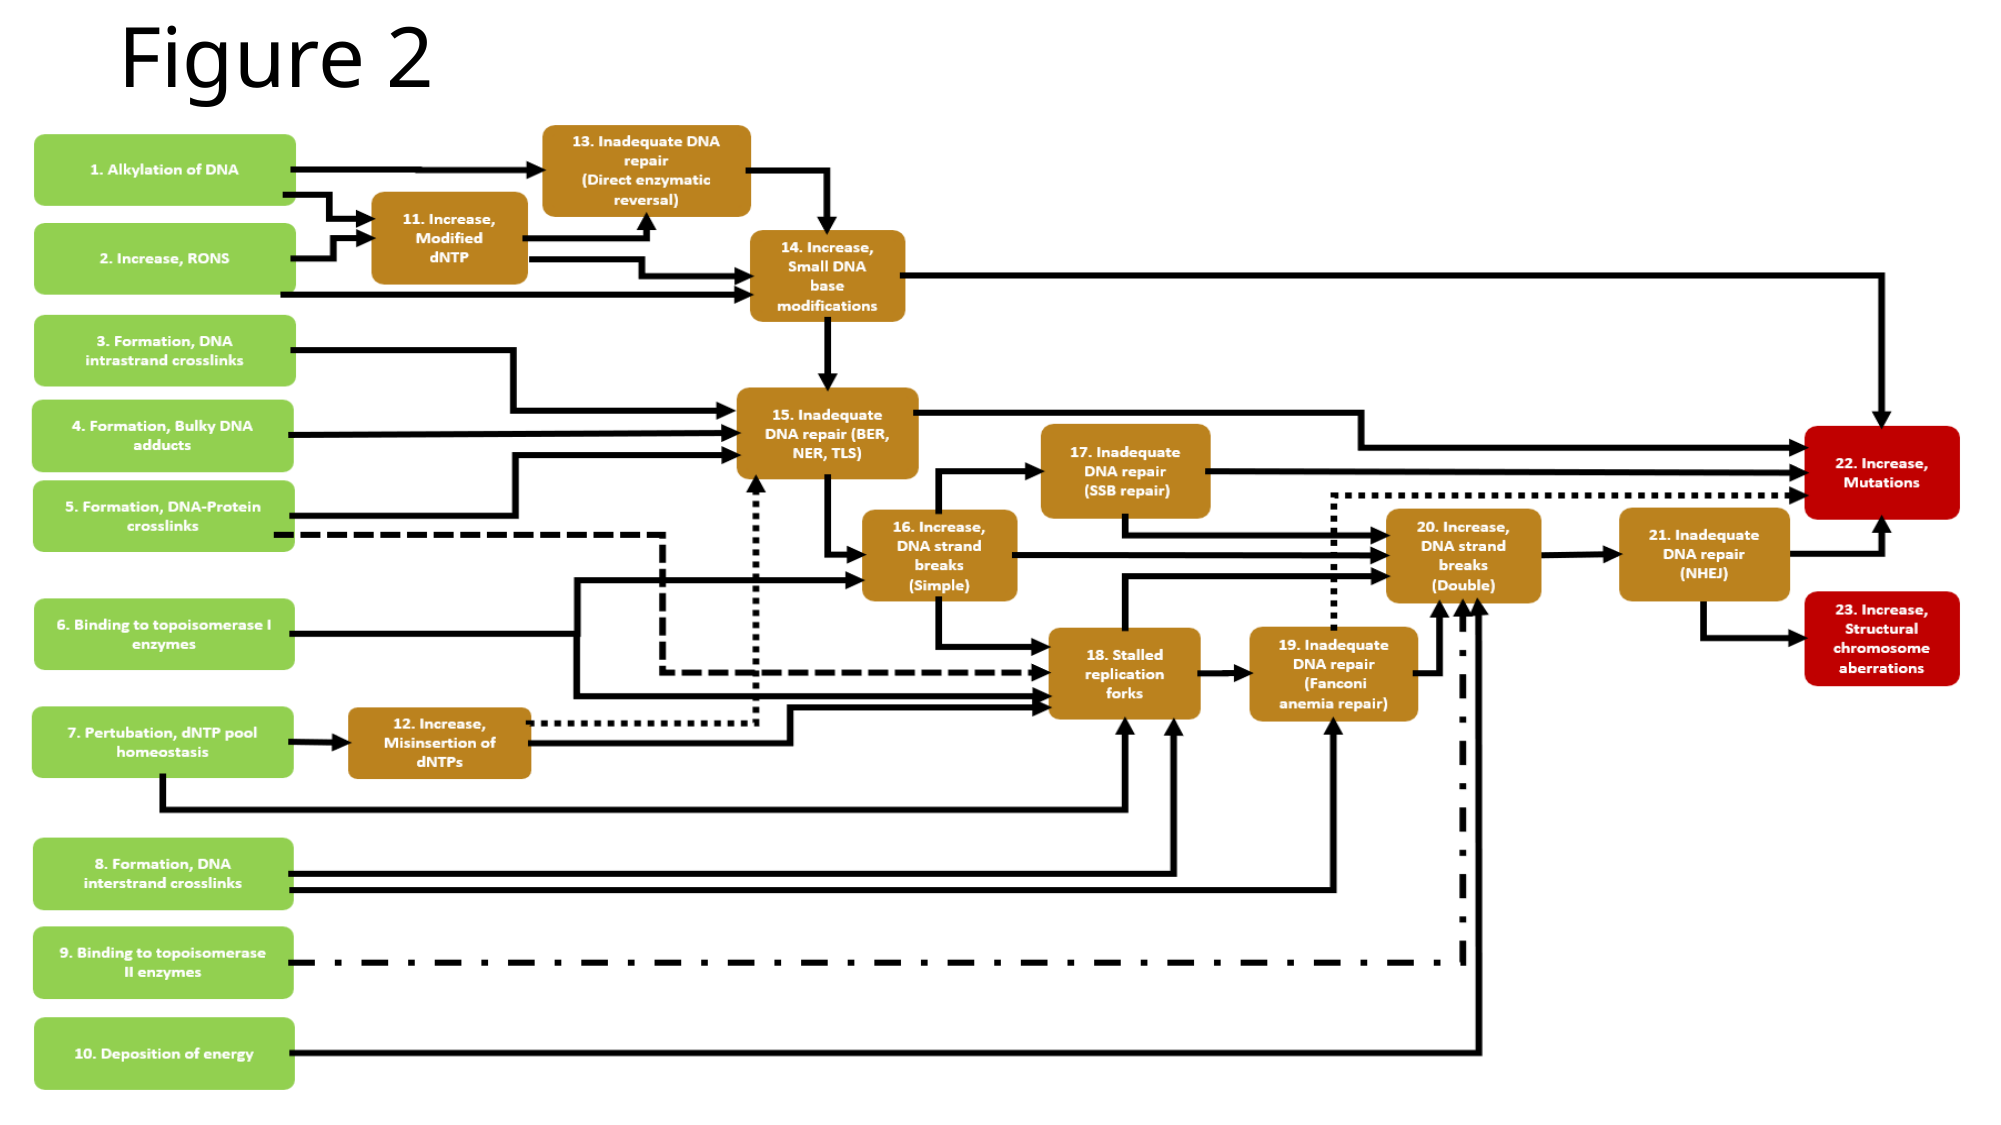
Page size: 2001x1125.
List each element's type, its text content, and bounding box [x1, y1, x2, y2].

picture [13, 113, 1980, 1101]
text_box Figure 2 [3, 5, 550, 114]
